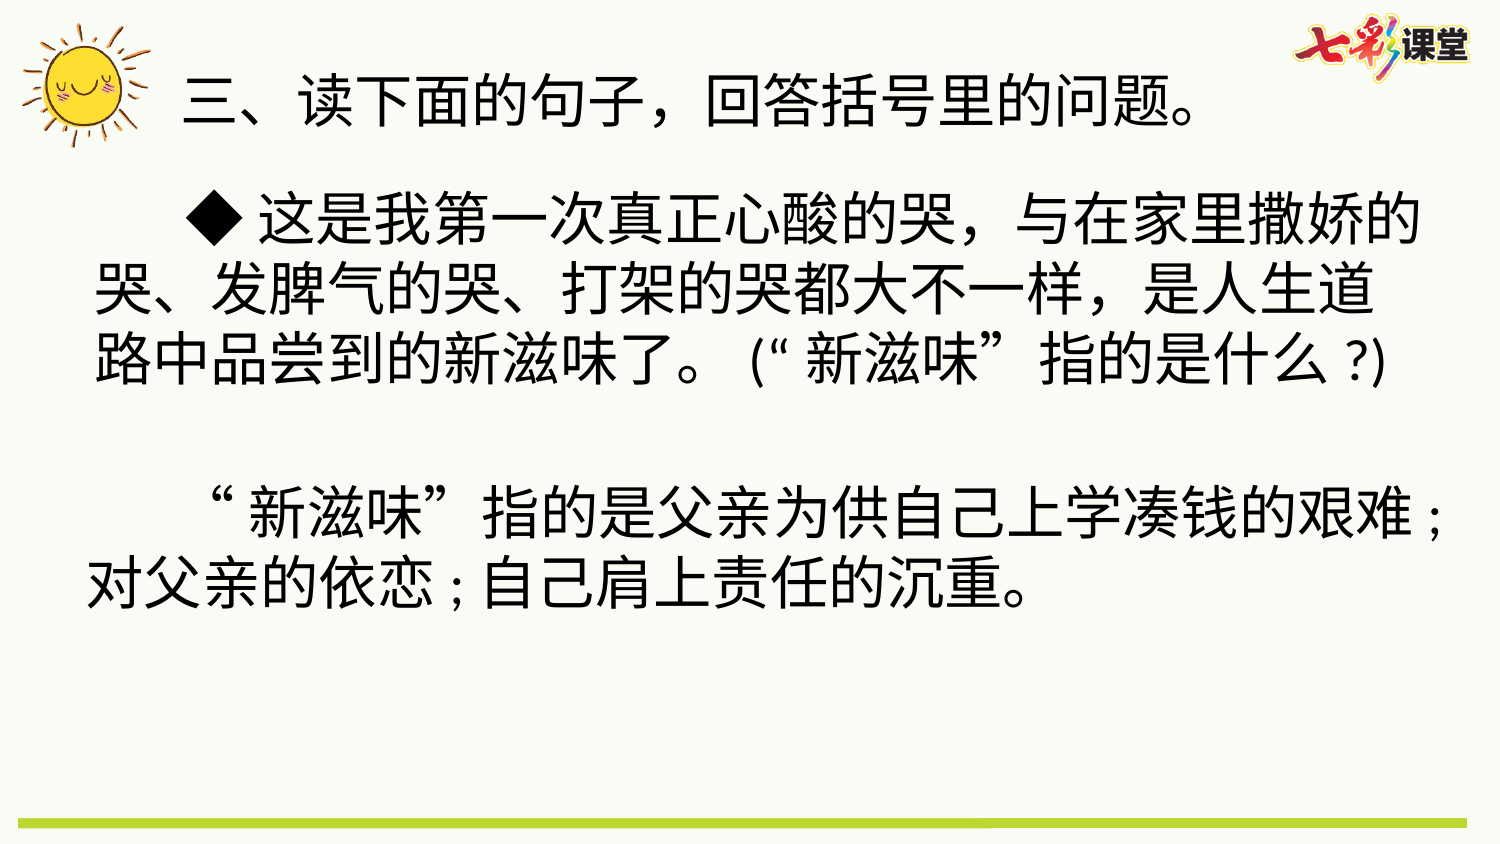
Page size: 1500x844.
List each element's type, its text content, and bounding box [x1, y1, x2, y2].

text_box “新滋味”指的是父亲为供自己上学凑钱的艰难;对父亲的依恋;自己肩上责任的沉重。 [71, 469, 1448, 624]
picture [18, 771, 1467, 844]
text_box ◆这是我第一次真正心酸的哭，与在家里撒娇的哭、发脾气的哭、打架的哭都大不一样，是人生道路中品尝到的新滋味了。(“新滋味”指的是什么?) [79, 174, 1439, 400]
text_box 三、读下面的句子，回答括号里的问题。 [165, 56, 1244, 142]
picture [0, 0, 173, 172]
picture [1291, 9, 1472, 87]
